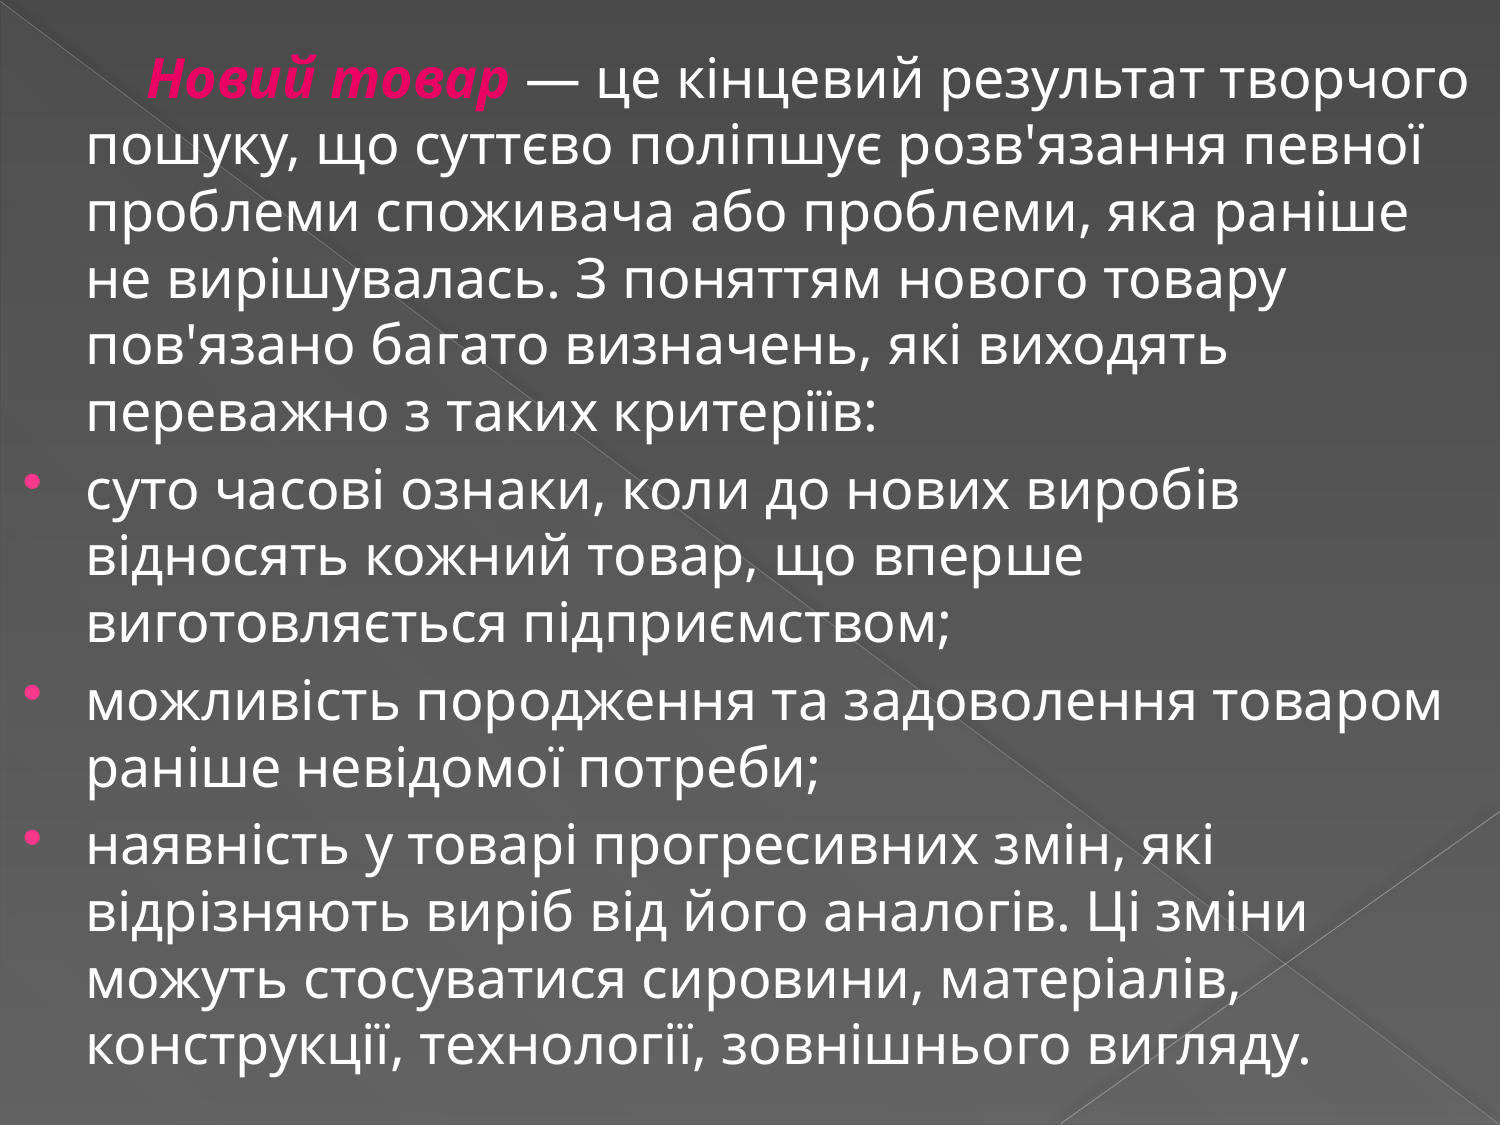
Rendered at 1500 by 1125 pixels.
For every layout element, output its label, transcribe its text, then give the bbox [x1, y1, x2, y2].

list Новий товар — це кінцевий результат творчого пошуку, що суттєво поліпшує розв'язання певної проблеми споживача або проблеми, яка раніше не вирішувалась. З поняттям нового товару пов'язано багато визначень, які виходять переважно з таких критеріїв: суто часові ознаки, коли до нових виробів відносять кожний товар, що вперше виготовляється підприємством; можливість породження та задоволення товаром раніше невідомої потреби; наявність у товарі прогресивних змін, які відрізняють виріб від його аналогів. Ці зміни можуть стосуватися сировини, матеріалів, конструкції, технології, зовнішнього вигляду. [0, 35, 1500, 1125]
